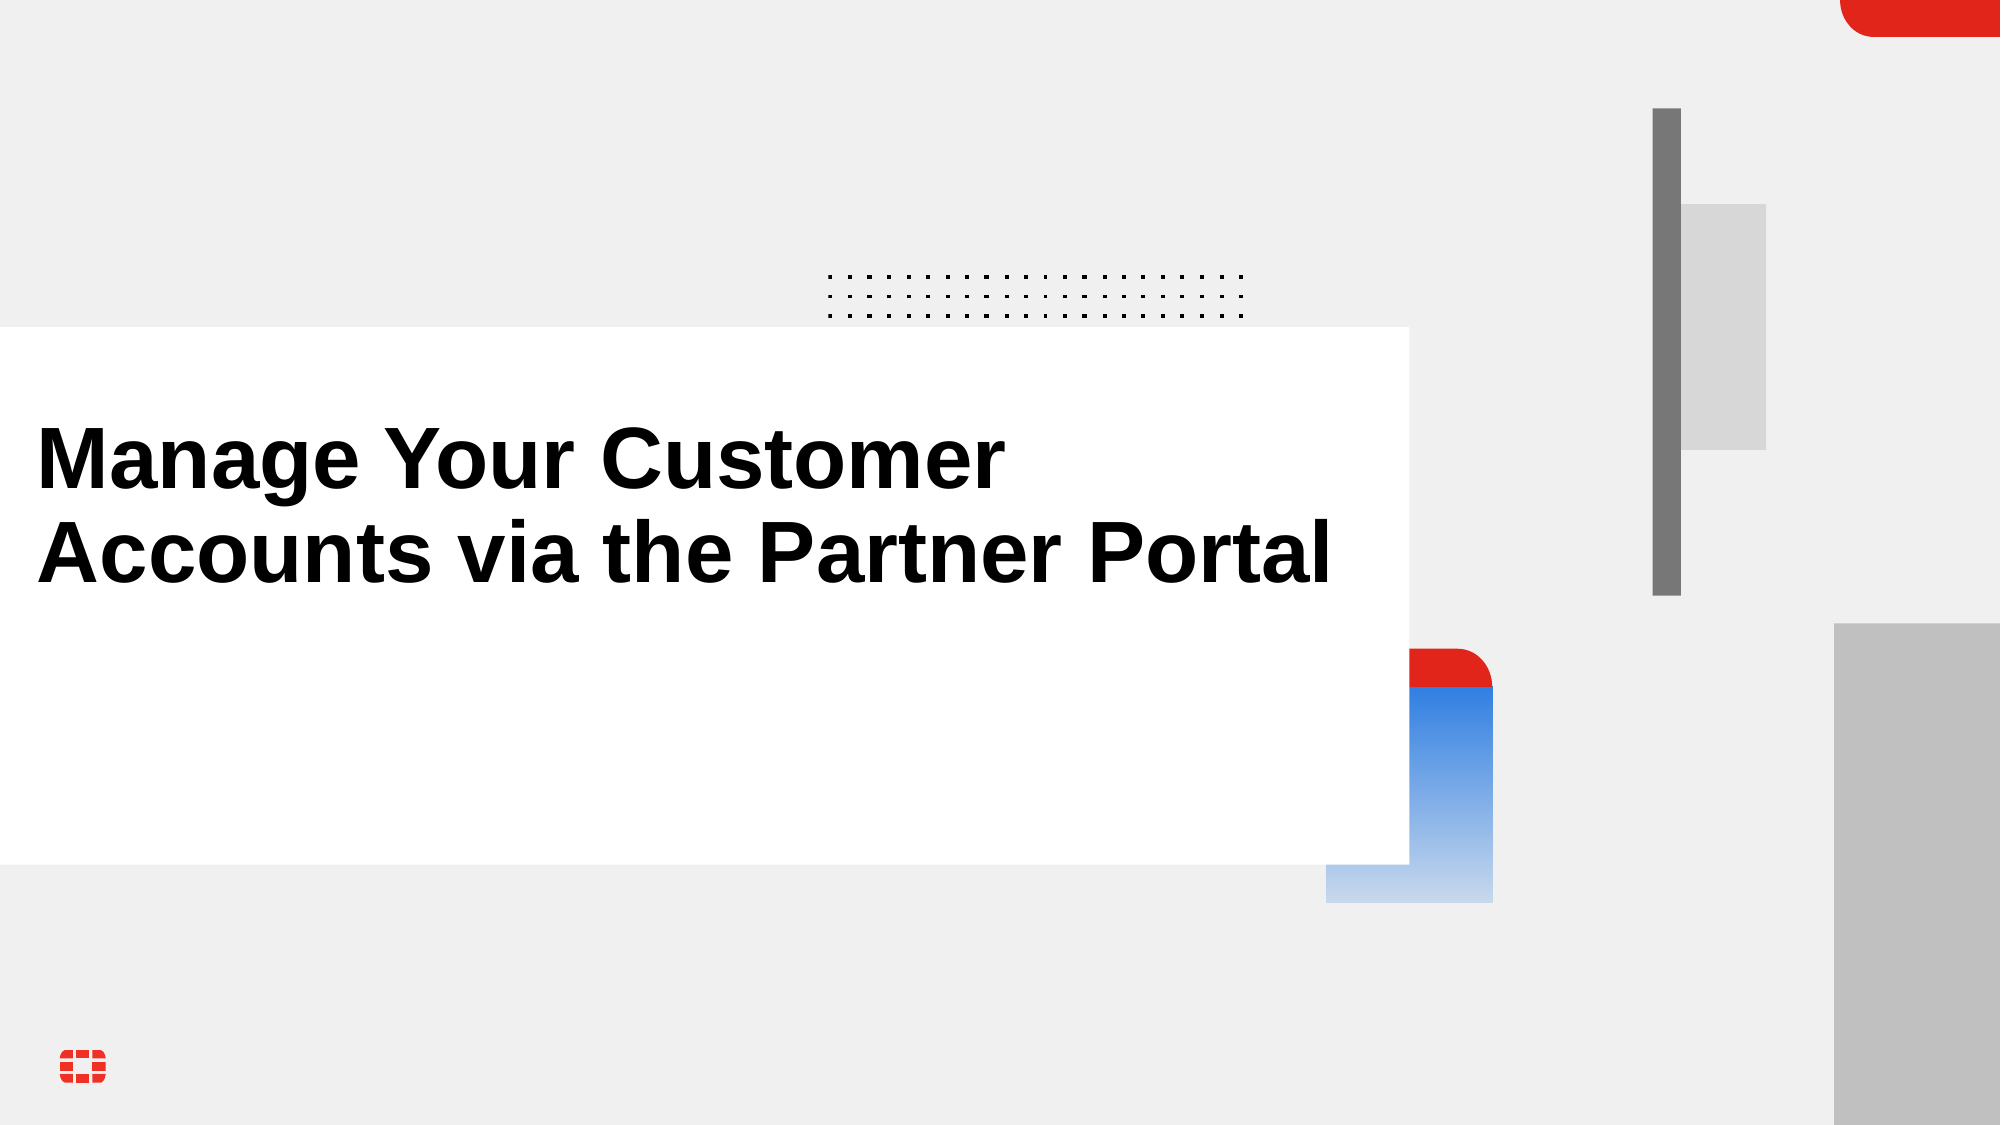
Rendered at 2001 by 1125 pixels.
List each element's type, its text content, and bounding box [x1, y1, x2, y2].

title Manage Your Customer Accounts via the Partner Portal [22, 320, 1416, 609]
